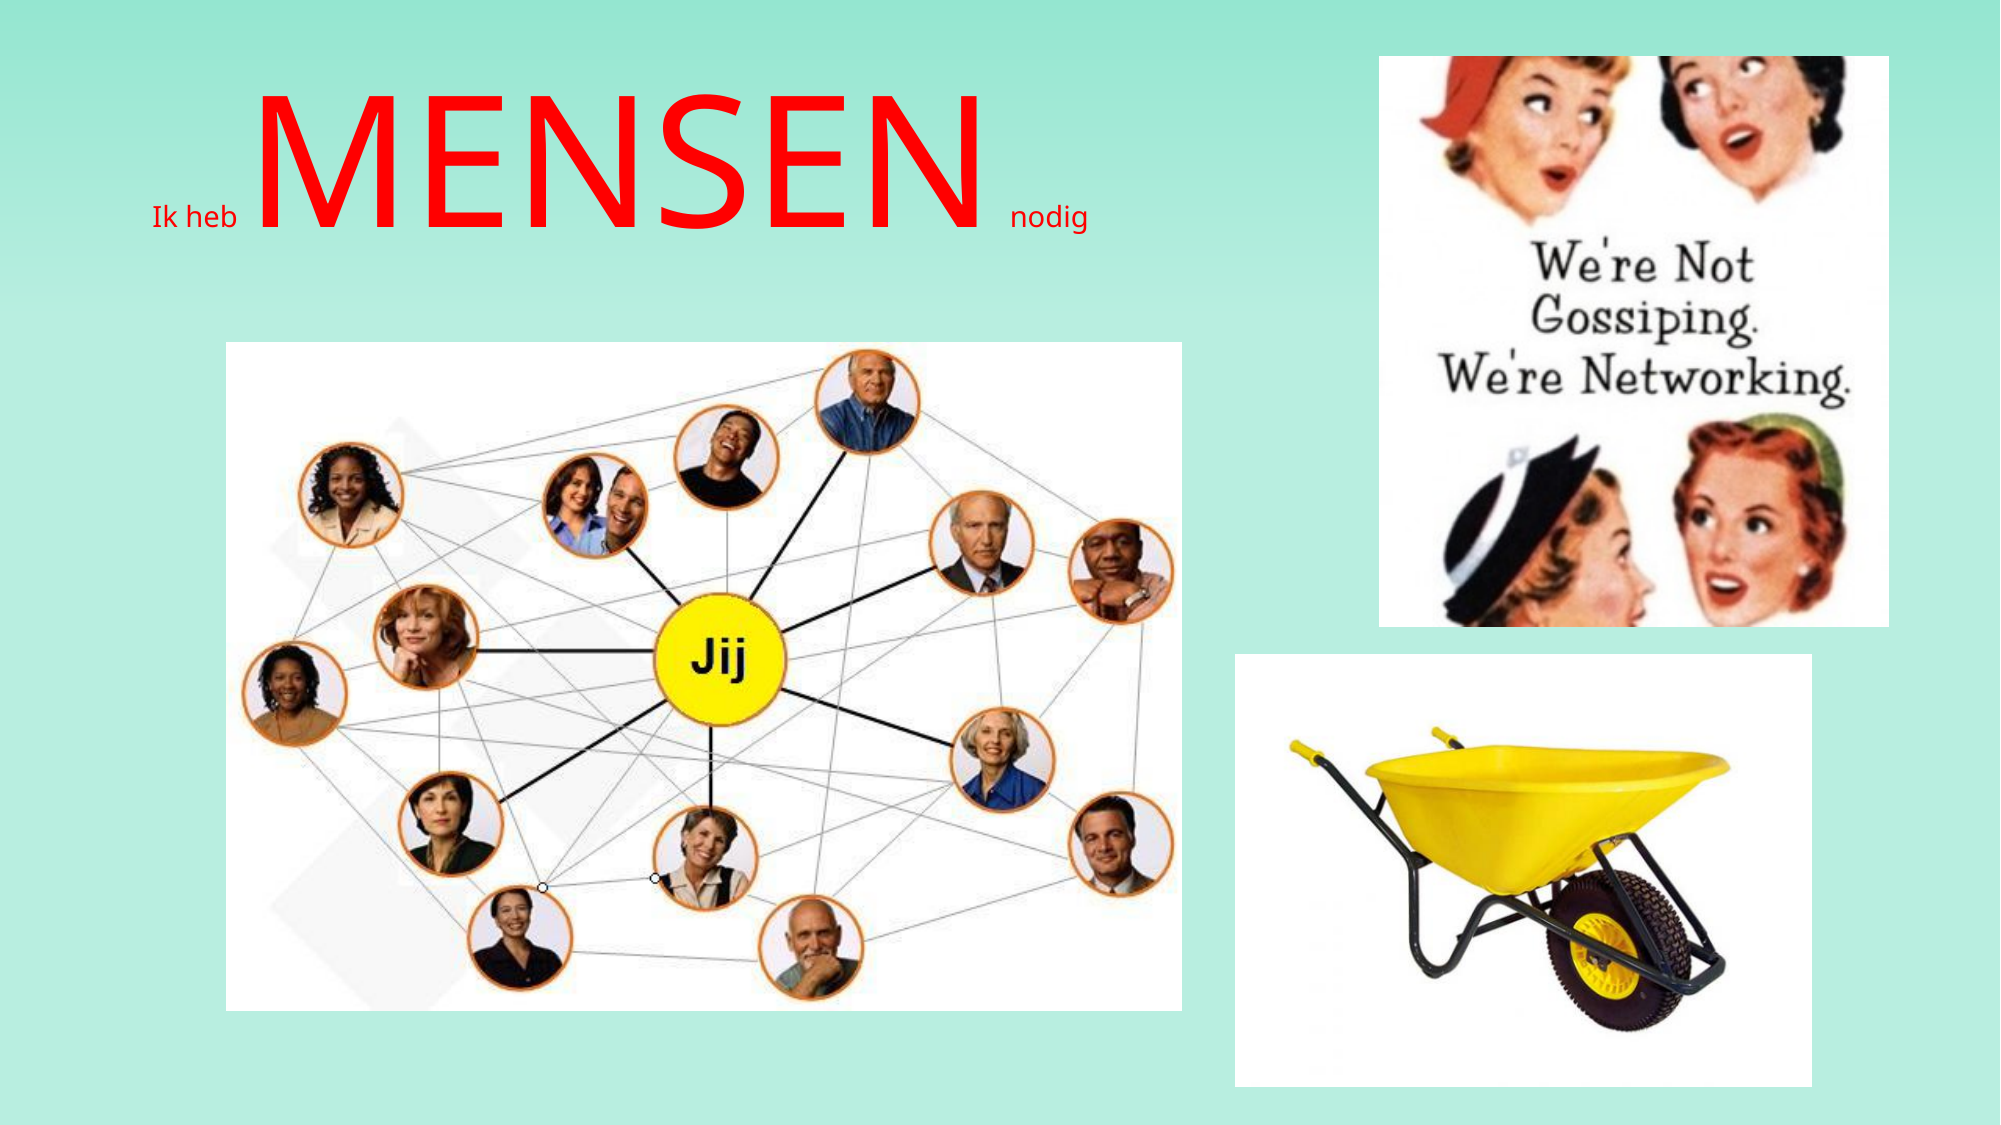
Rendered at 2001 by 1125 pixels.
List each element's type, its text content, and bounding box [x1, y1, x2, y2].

title Ik heb MENSEN nodig [137, 59, 1379, 278]
picture [1235, 654, 1812, 1088]
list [1379, 56, 1889, 627]
picture [226, 342, 1182, 1011]
